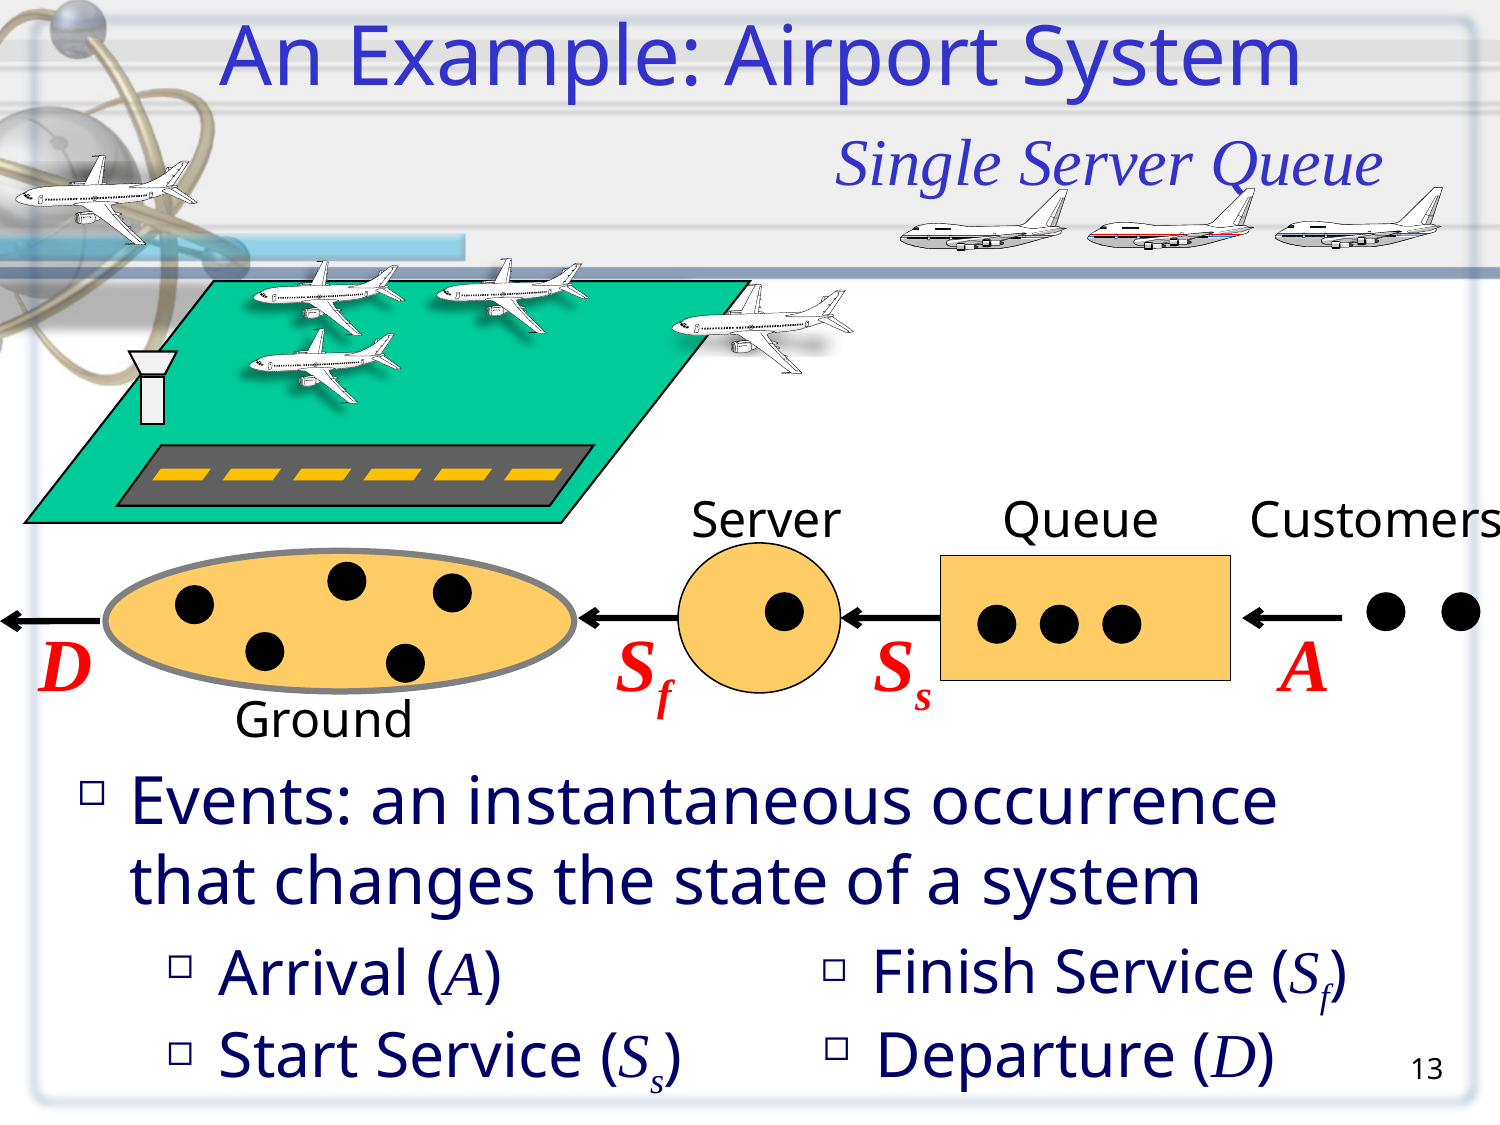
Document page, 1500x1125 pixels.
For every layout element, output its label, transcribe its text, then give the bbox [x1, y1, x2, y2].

text_box Queue [987, 480, 1175, 556]
text_box Ss [858, 609, 947, 727]
text_box A [1266, 609, 1346, 715]
text_box Finish Service (Sf) [742, 925, 1372, 1032]
title An Example: Airport System Single Server Queue [37, 0, 1488, 211]
text_box Departure (D) [742, 1032, 1372, 1114]
text_box [152, 468, 211, 481]
text_box [246, 632, 284, 671]
text_box Customers [1234, 480, 1500, 556]
text_box [108, 550, 575, 687]
text_box [1242, 610, 1266, 626]
text_box [117, 445, 594, 506]
slide_number 13 [1145, 1042, 1459, 1118]
text_box [433, 468, 493, 481]
text_box [24, 281, 673, 523]
text_box [678, 556, 841, 693]
text_box [386, 644, 425, 679]
text_box [978, 605, 1016, 643]
text_box [433, 574, 472, 612]
text_box [765, 592, 804, 631]
list Events: an instantaneous occurrence that changes the state of a system [62, 749, 1372, 938]
text_box [1040, 605, 1079, 643]
text_box Start Service (Ss) [85, 1007, 715, 1114]
picture [0, 0, 1500, 1125]
text_box [1103, 605, 1141, 643]
text_box [840, 610, 858, 626]
text_box [292, 468, 352, 481]
text_box [328, 562, 366, 601]
text_box [1367, 592, 1405, 631]
text_box [578, 610, 600, 626]
text_box D [23, 609, 108, 715]
text_box Arrival (A) [85, 925, 715, 1007]
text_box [128, 351, 178, 425]
text_box [503, 468, 563, 481]
text_box [222, 468, 282, 481]
text_box [175, 585, 214, 624]
text_box Sf [600, 609, 687, 727]
text_box [1442, 592, 1480, 631]
text_box [940, 555, 1231, 681]
text_box Server [676, 480, 857, 556]
text_box [363, 468, 422, 481]
text_box Ground [219, 679, 429, 755]
